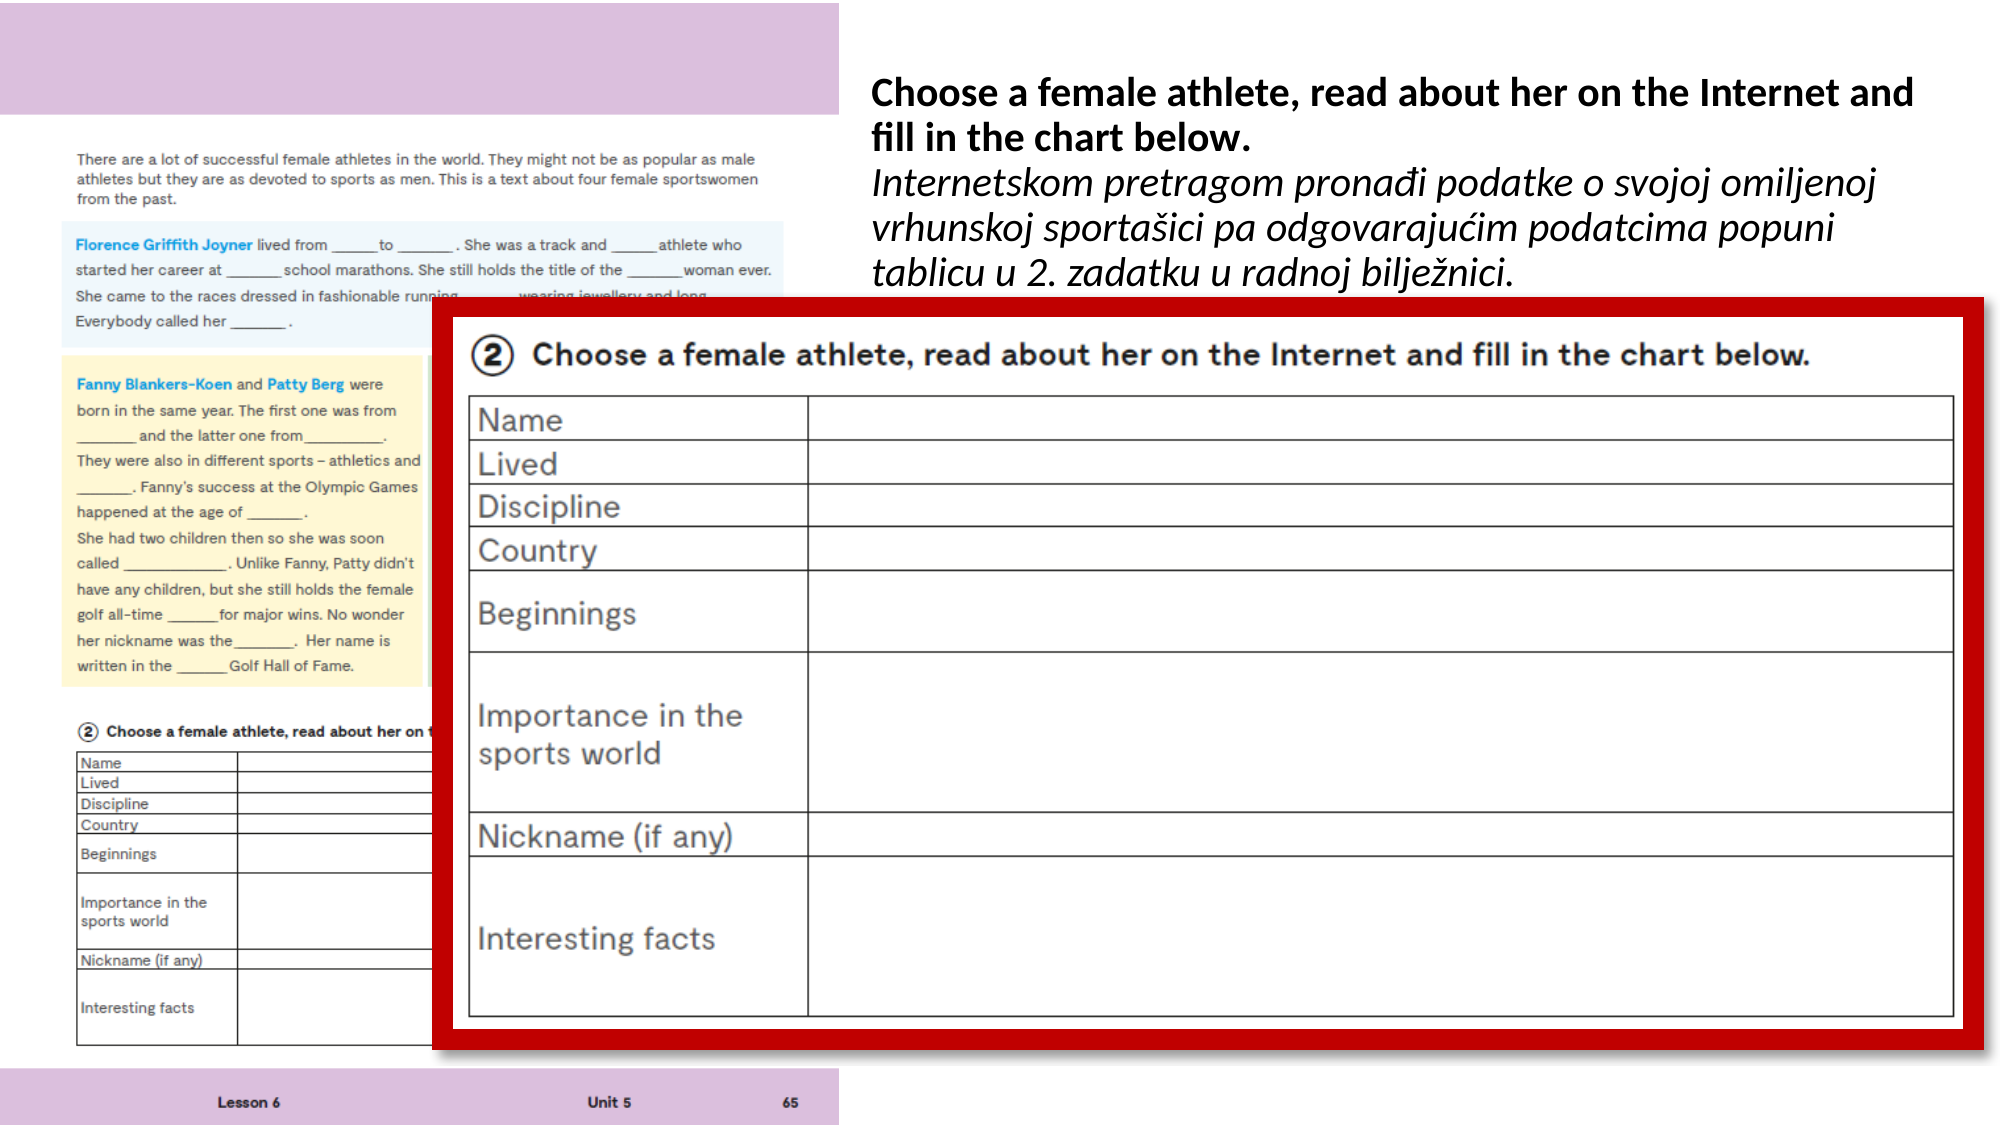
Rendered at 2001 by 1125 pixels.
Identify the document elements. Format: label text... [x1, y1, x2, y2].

text_box Choose a female athlete, read about her on the Internet and fill in the chart below. Internetskom pretragom pronađi podatke o svojoj omiljenoj vrhunskoj sportašici pa odgovarajućim podatcima popuni tablicu u 2. zadatku u radnoj bilježnici. [856, 62, 1964, 294]
picture [0, 3, 1964, 1125]
